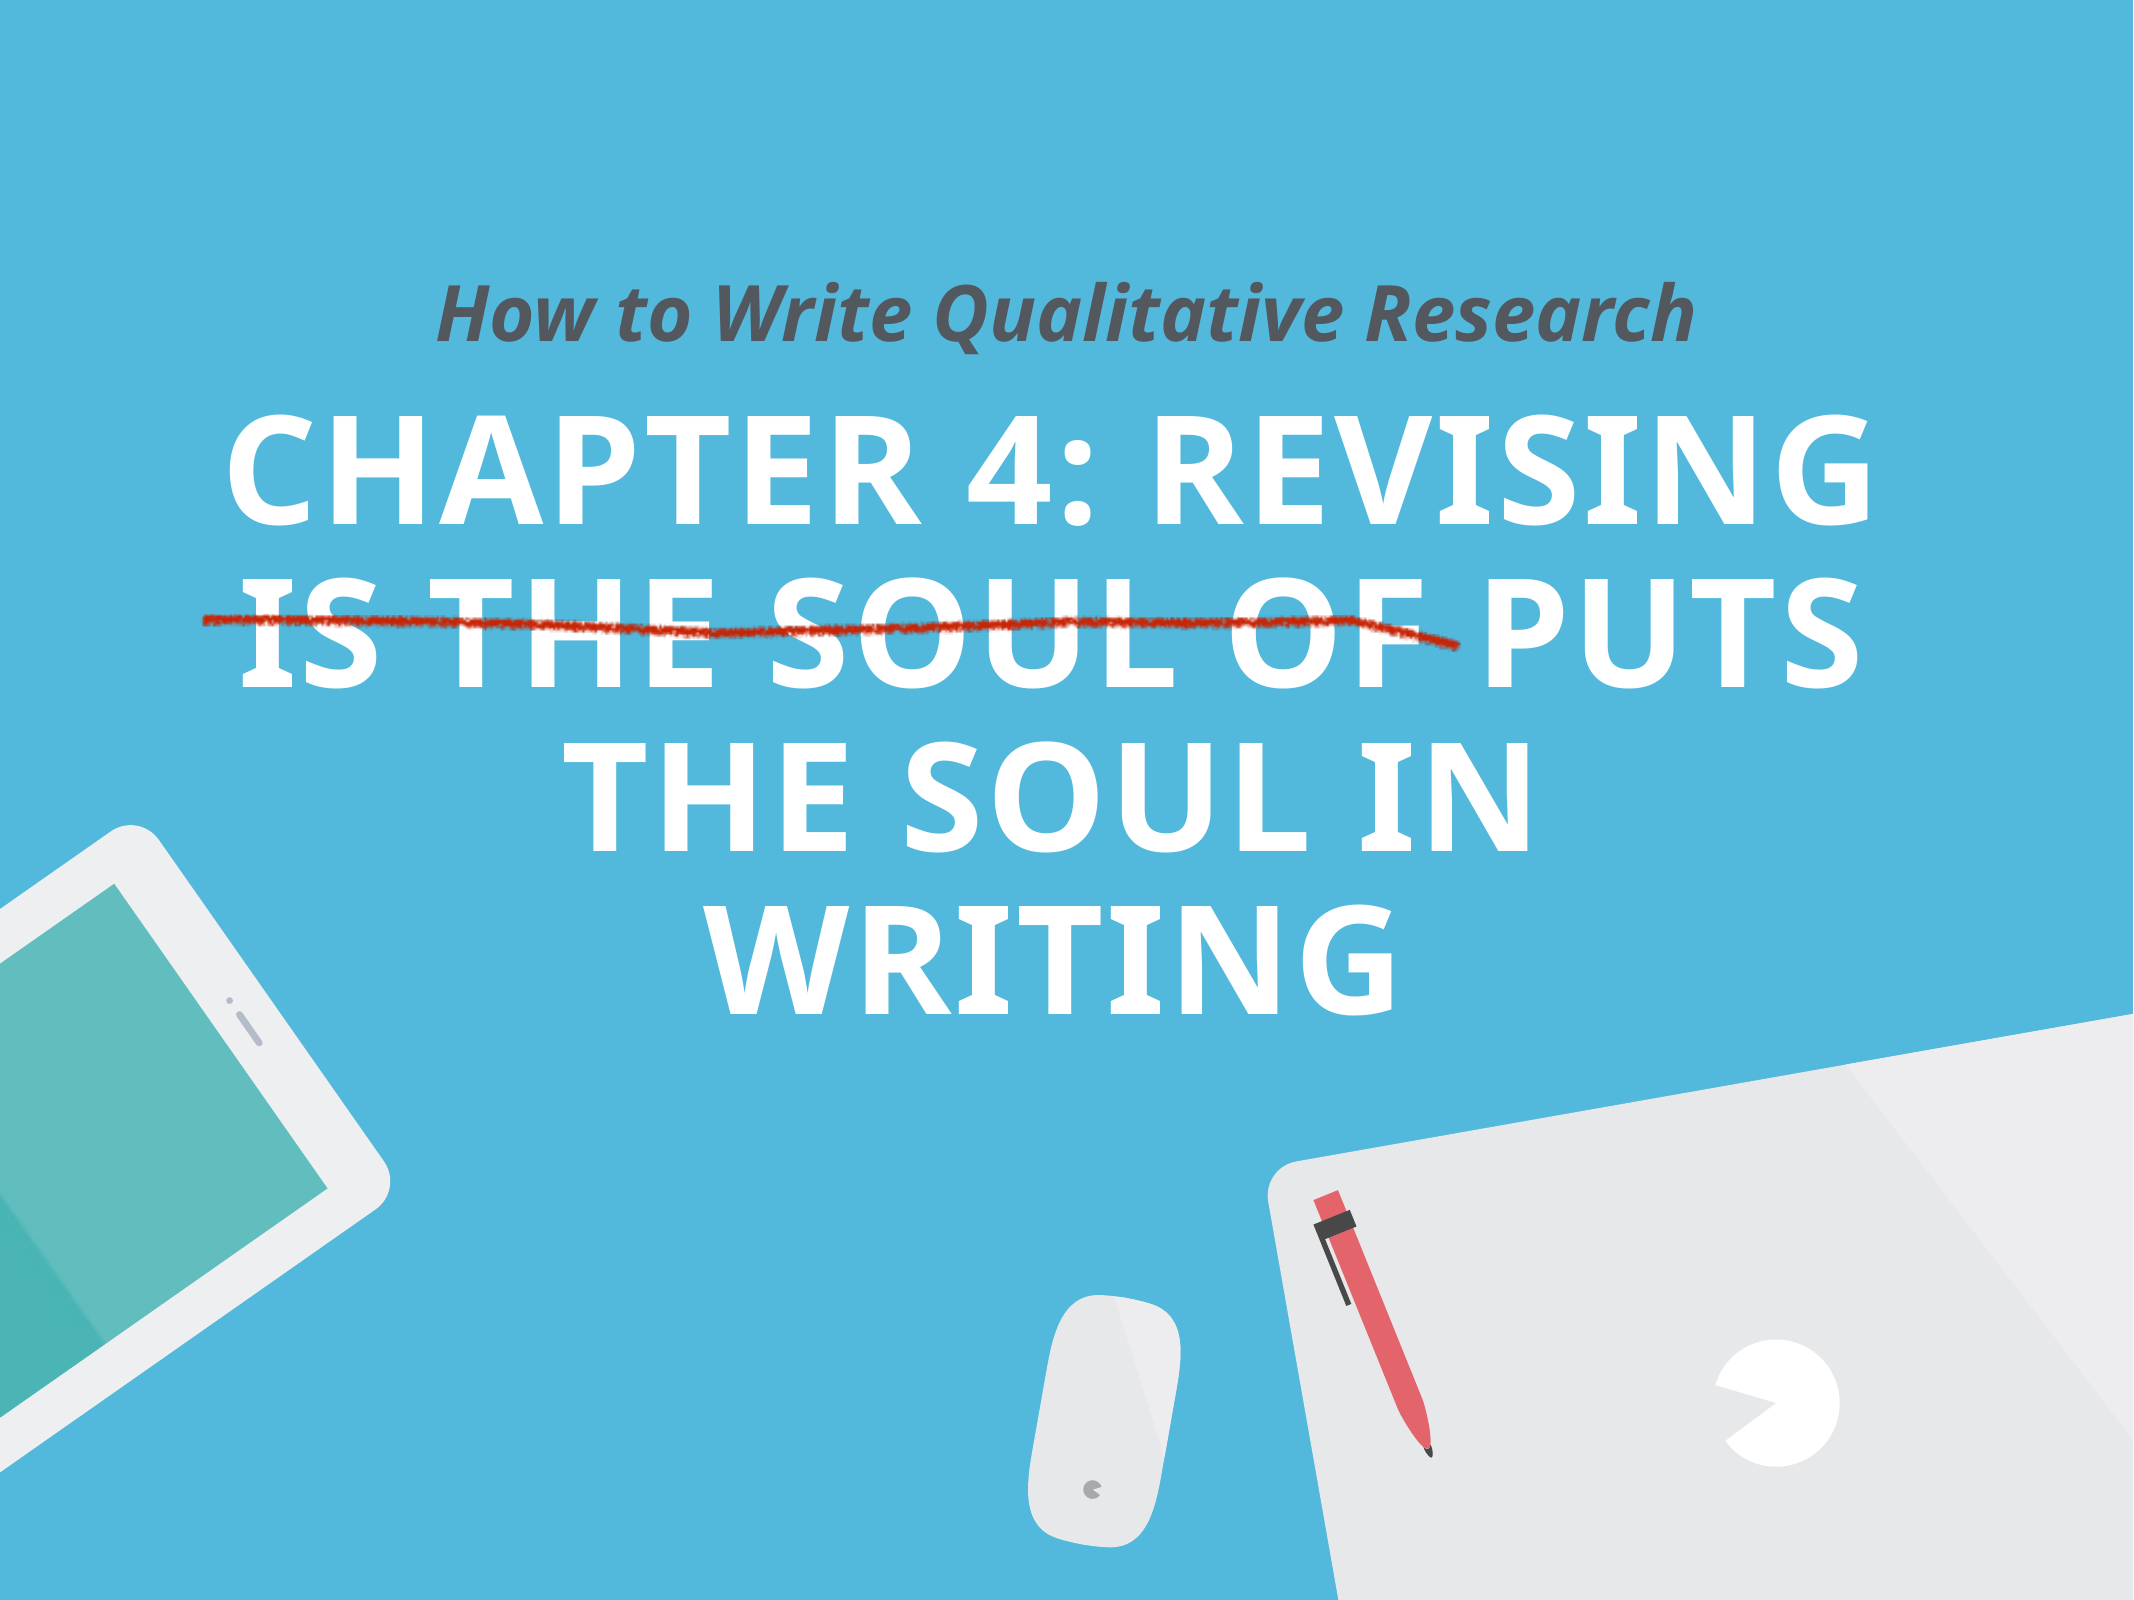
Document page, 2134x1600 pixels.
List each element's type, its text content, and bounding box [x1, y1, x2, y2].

title chapter 4: Revising is the Soul of Puts THE Soul in Writing [194, 355, 1913, 1086]
picture [195, 613, 1467, 654]
picture [0, 883, 328, 1418]
